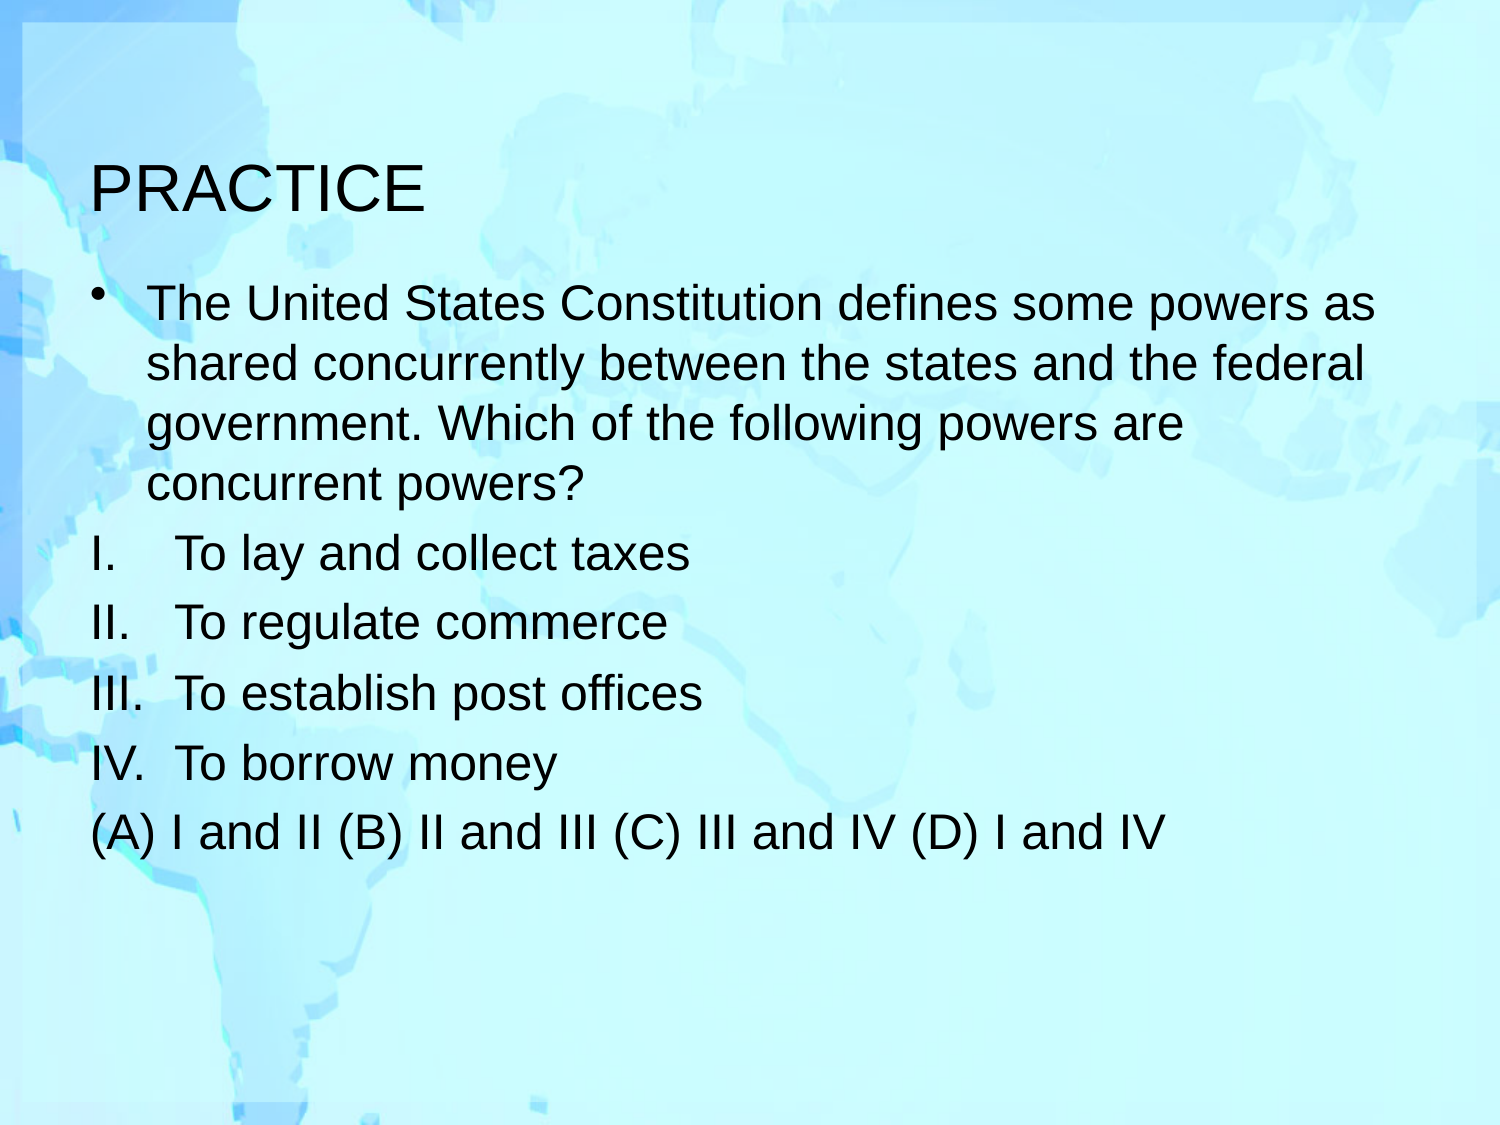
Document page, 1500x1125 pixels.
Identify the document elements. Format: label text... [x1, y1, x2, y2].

list The United States Constitution defines some powers as shared concurrently between the states and the federal government. Which of the following powers are concurrent powers? To lay and collect taxes To regulate commerce To establish post offices To borrow money (A) I and II (B) II and III (C) III and IV (D) I and IV [74, 262, 1425, 1005]
picture [0, 0, 1500, 1125]
title PRACTICE [74, 45, 1425, 233]
